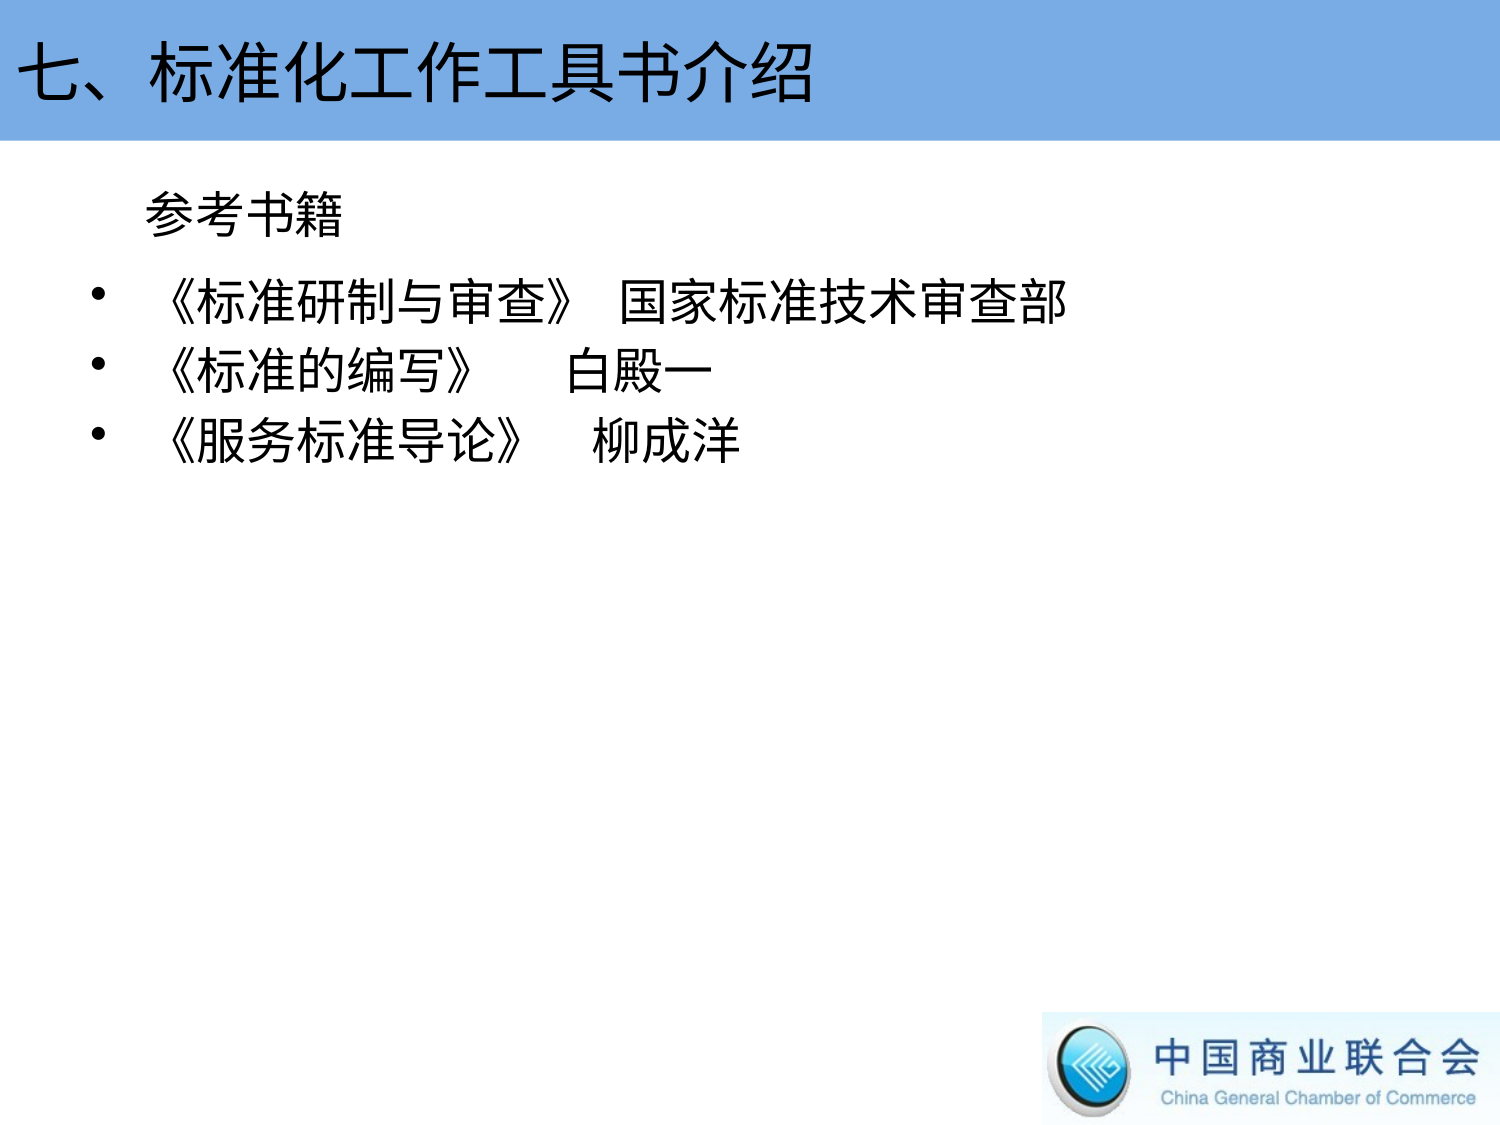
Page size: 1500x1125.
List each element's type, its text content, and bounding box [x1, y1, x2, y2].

picture [1042, 1012, 1500, 1125]
text_box 参考书籍 [130, 175, 360, 251]
list 《标准研制与审查》 国家标准技术审查部 《标准的编写》 白殿一 《服务标准导论》 柳成洋 [74, 262, 1426, 1006]
text_box 七、标准化工作工具书介绍 [0, 0, 1032, 141]
